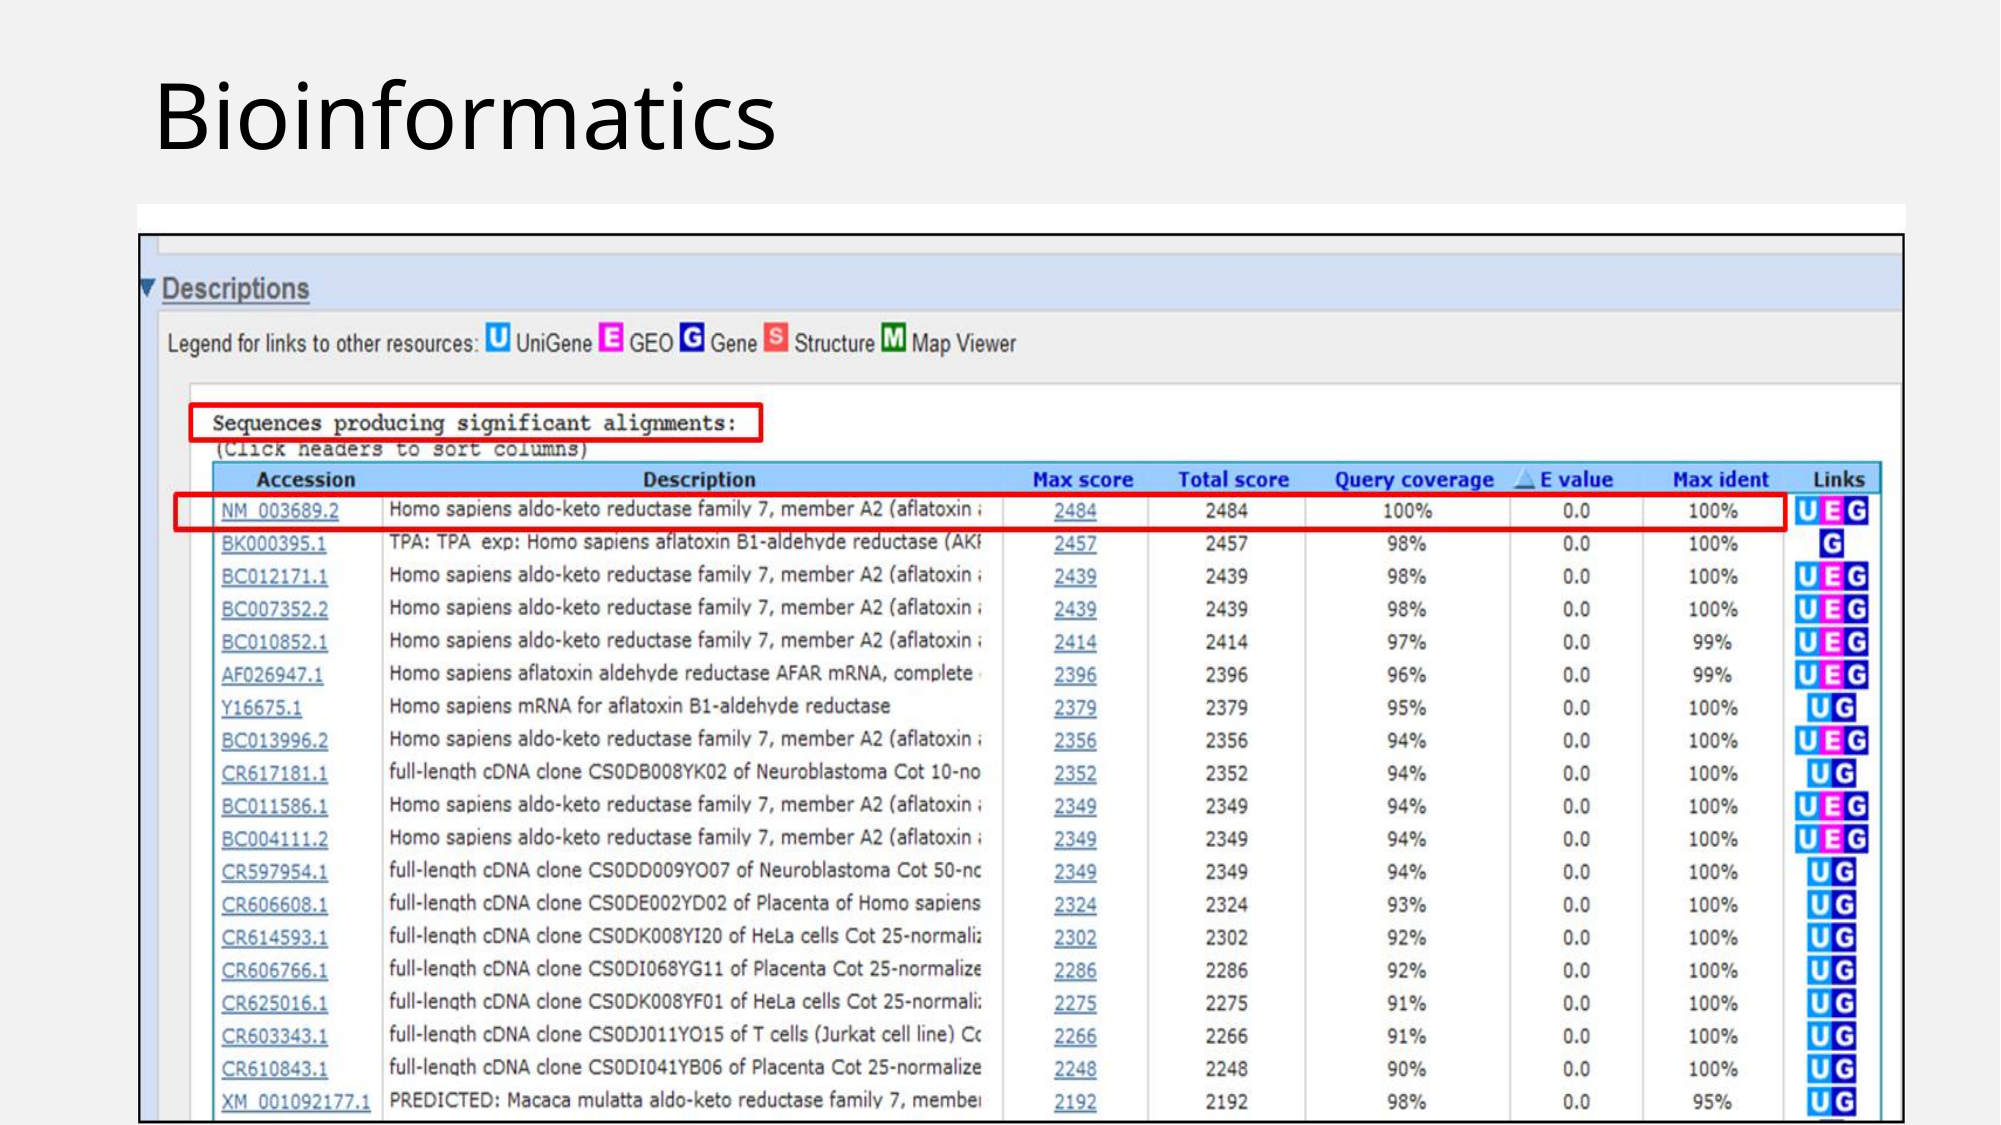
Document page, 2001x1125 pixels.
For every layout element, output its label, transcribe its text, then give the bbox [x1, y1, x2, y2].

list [137, 204, 1906, 1125]
title Bioinformatics [137, 59, 1863, 180]
